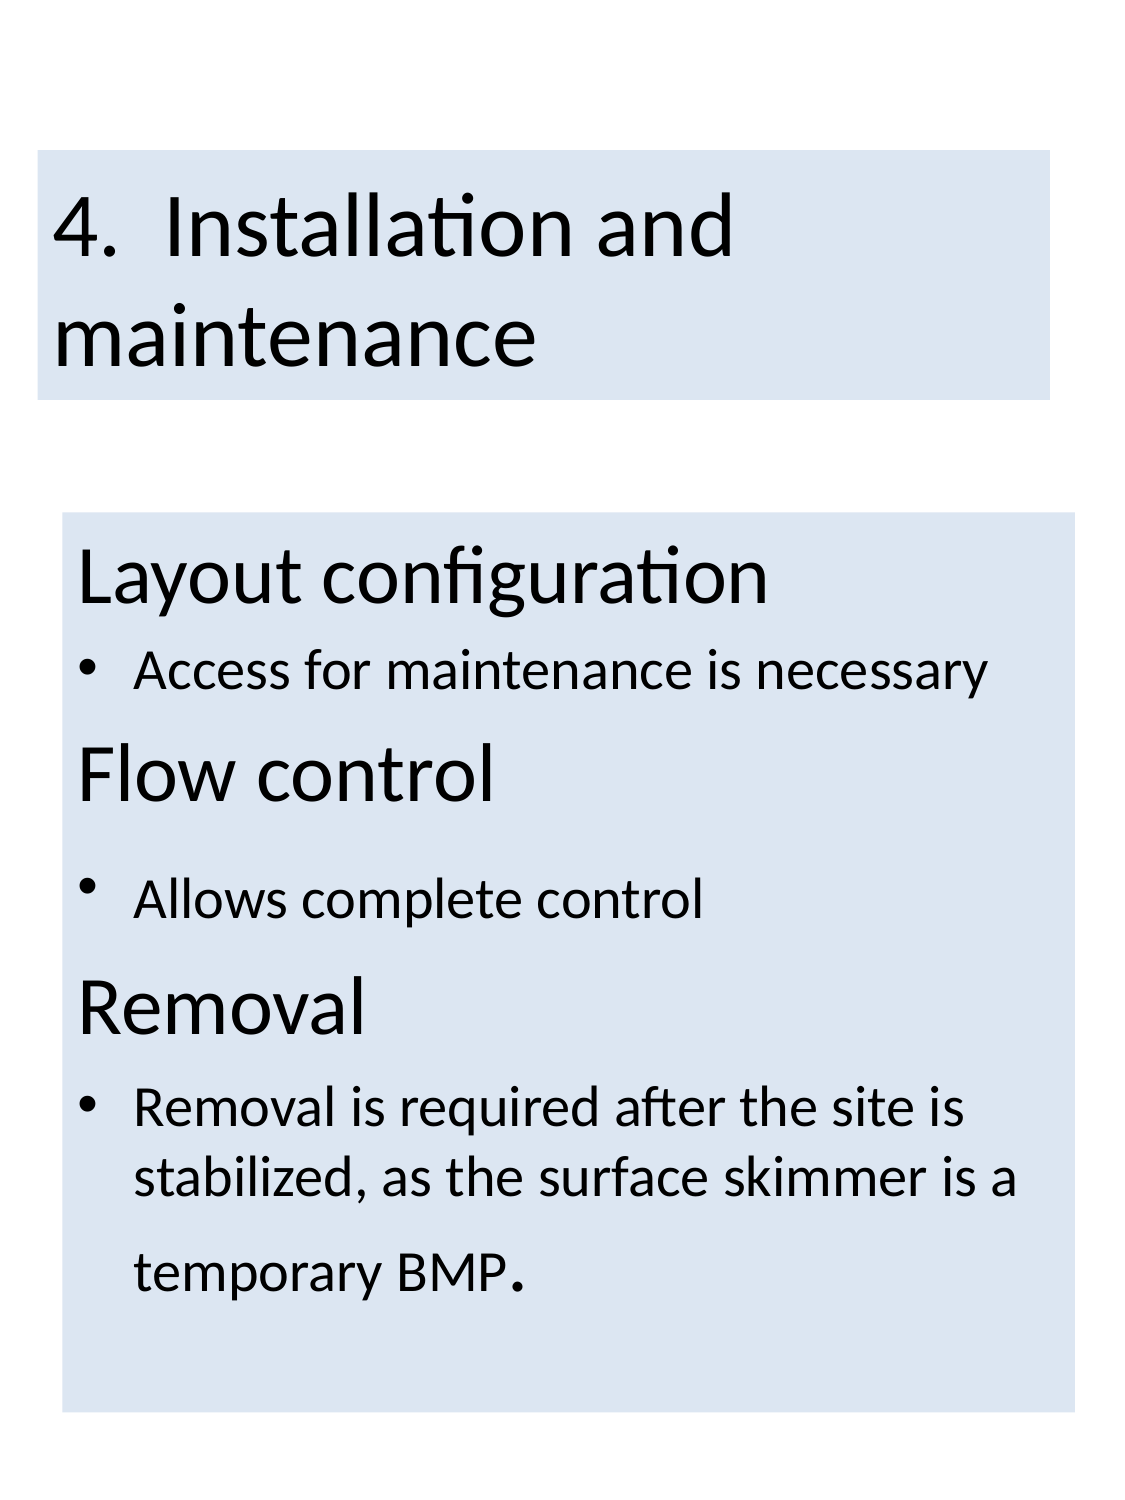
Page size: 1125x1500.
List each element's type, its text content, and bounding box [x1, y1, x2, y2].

list Layout configuration Access for maintenance is necessary Flow control Allows complete control Removal Removal is required after the site is stabilized, as the surface skimmer is a temporary BMP. [62, 512, 1075, 1413]
title 4. Installation and maintenance [37, 150, 1050, 400]
